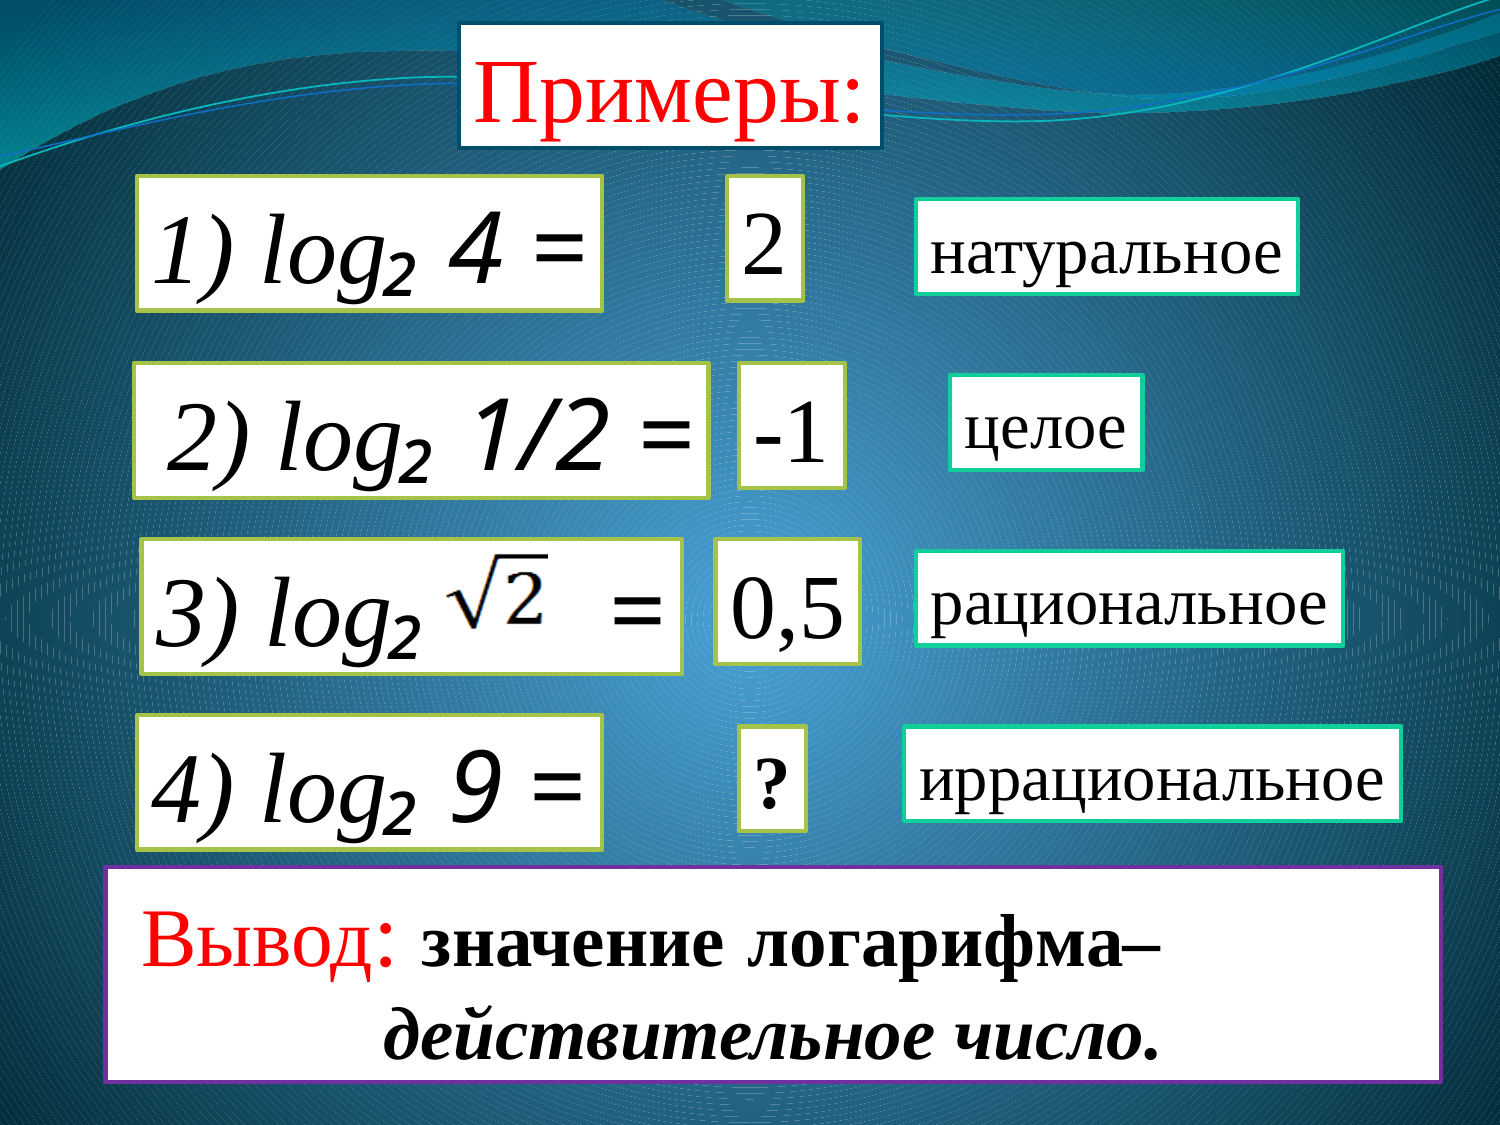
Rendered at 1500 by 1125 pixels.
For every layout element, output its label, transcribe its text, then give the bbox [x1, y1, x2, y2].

text_box иррациональное [902, 724, 1403, 823]
text_box Примеры: [457, 21, 884, 150]
text_box 2 [725, 174, 805, 303]
text_box 1) log₂ 4 = [135, 174, 604, 313]
text_box -1 [737, 361, 847, 490]
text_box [128, 538, 695, 676]
text_box Вывод: значение логарифма– действительное число. [103, 865, 1443, 1084]
text_box ? [737, 724, 808, 833]
text_box 4) log₂ 9 = [135, 713, 604, 852]
text_box 0,5 [713, 537, 862, 666]
text_box натуральное [914, 197, 1300, 296]
text_box рациональное [914, 549, 1345, 648]
text_box целое [948, 373, 1145, 472]
text_box 2) log₂ 1/2 = [132, 361, 711, 500]
